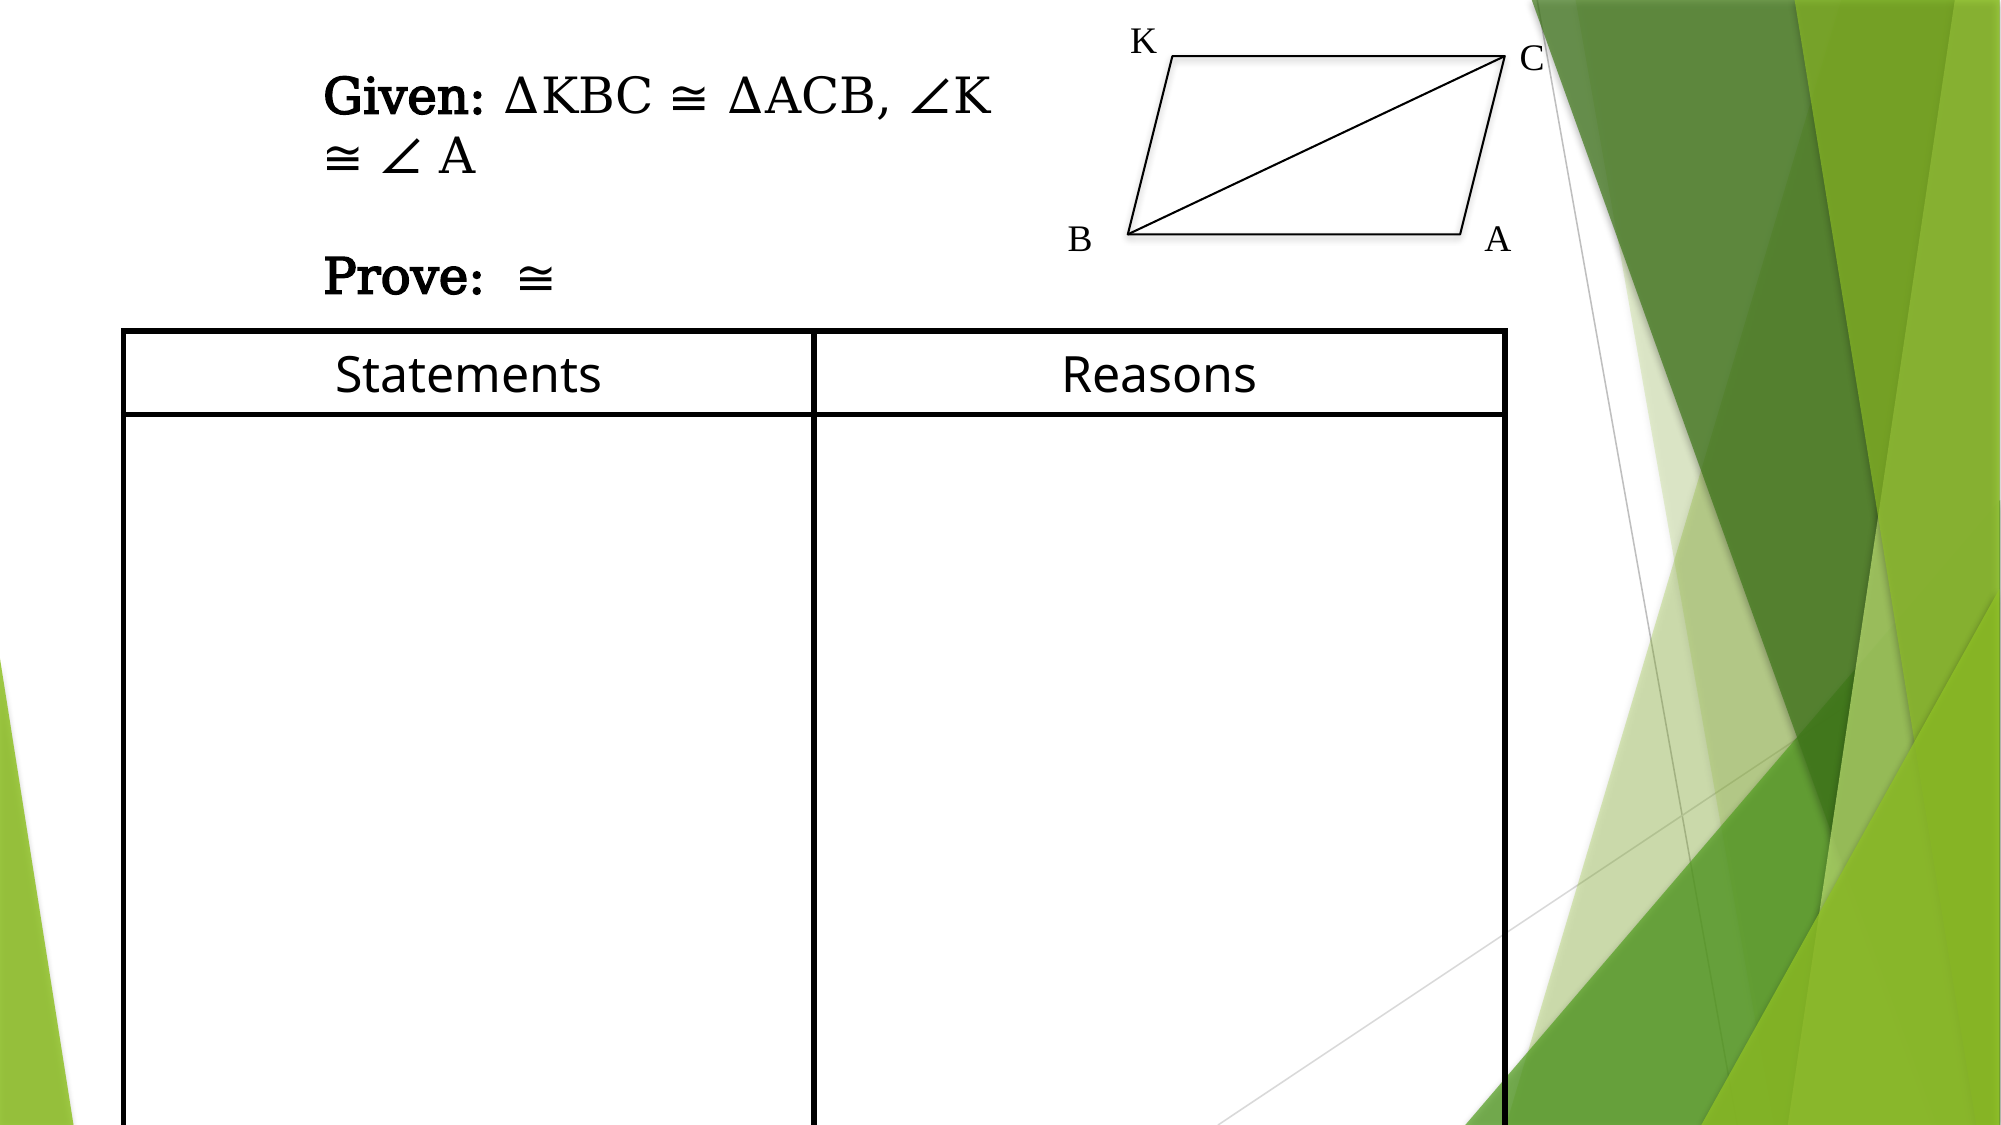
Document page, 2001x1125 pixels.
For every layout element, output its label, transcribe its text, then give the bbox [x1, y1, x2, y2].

text_box K [1115, 8, 1186, 69]
text_box C [1504, 25, 1575, 86]
text_box B [1052, 206, 1124, 266]
table_header Reasons [817, 334, 1502, 412]
text_box A [1469, 206, 1540, 266]
table_header Statements [126, 334, 811, 412]
table_cell [817, 417, 1502, 1125]
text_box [1127, 55, 1506, 235]
table_cell [126, 417, 811, 1125]
